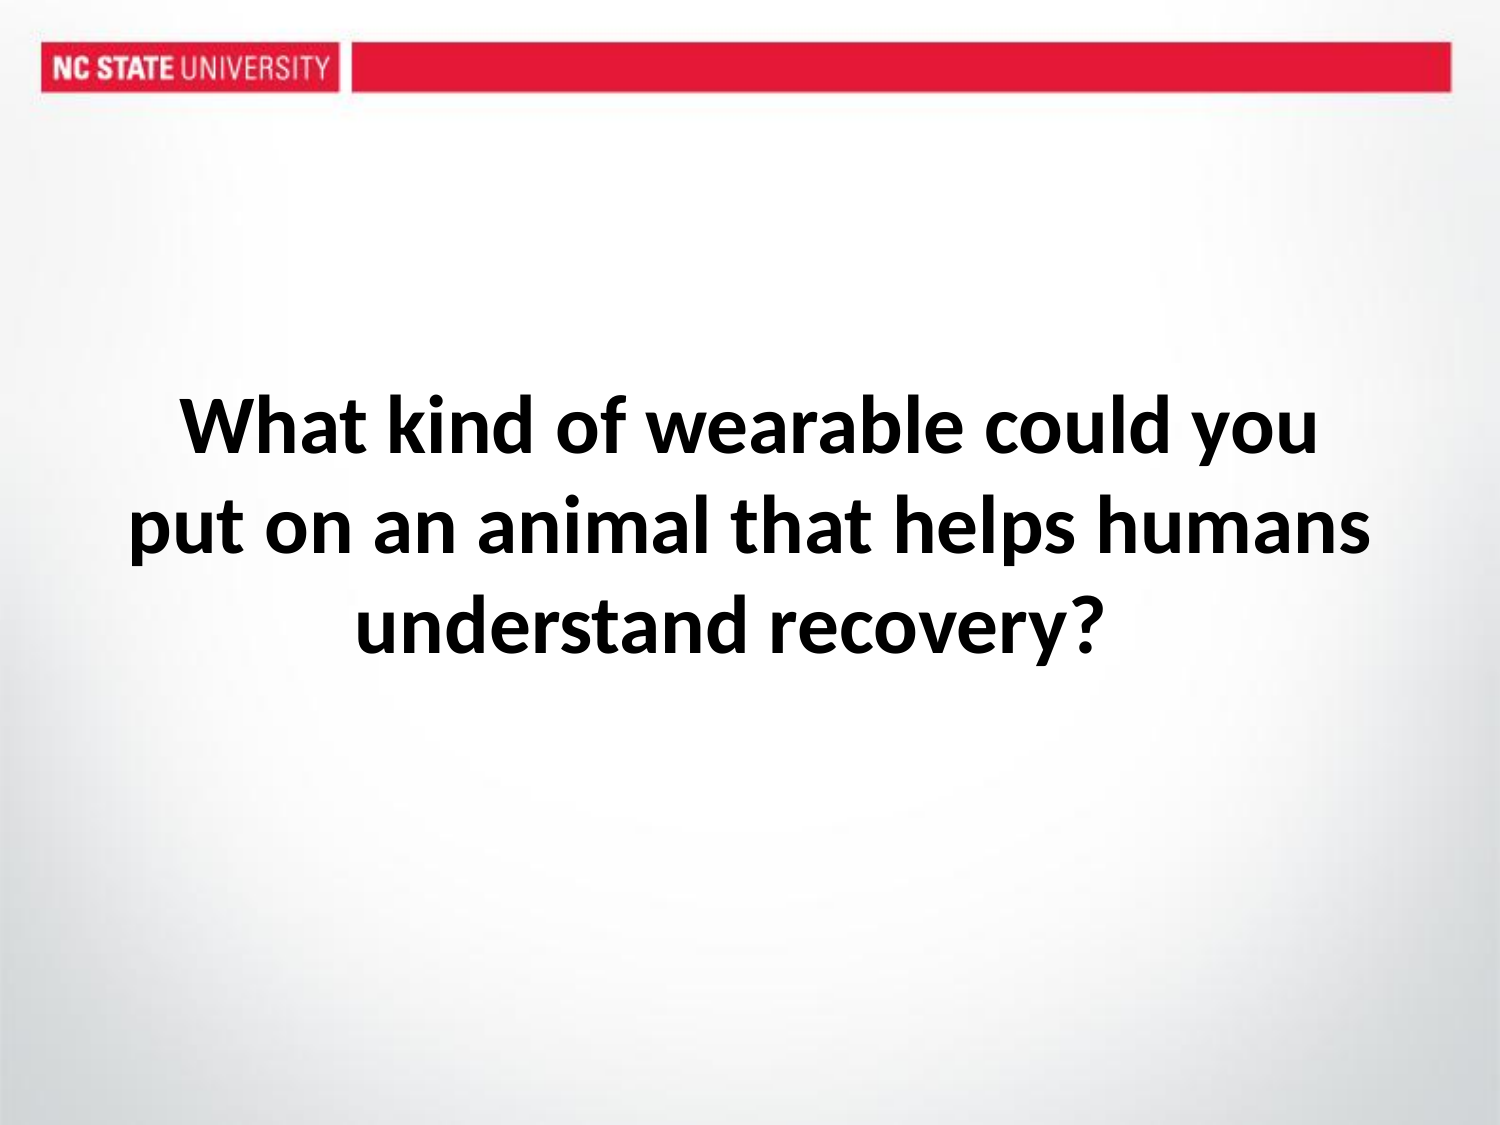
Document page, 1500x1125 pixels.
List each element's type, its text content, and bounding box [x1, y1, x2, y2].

text_box What kind of wearable could you put on an animal that helps humans understand recovery? [99, 362, 1400, 681]
picture [0, 0, 1500, 1125]
